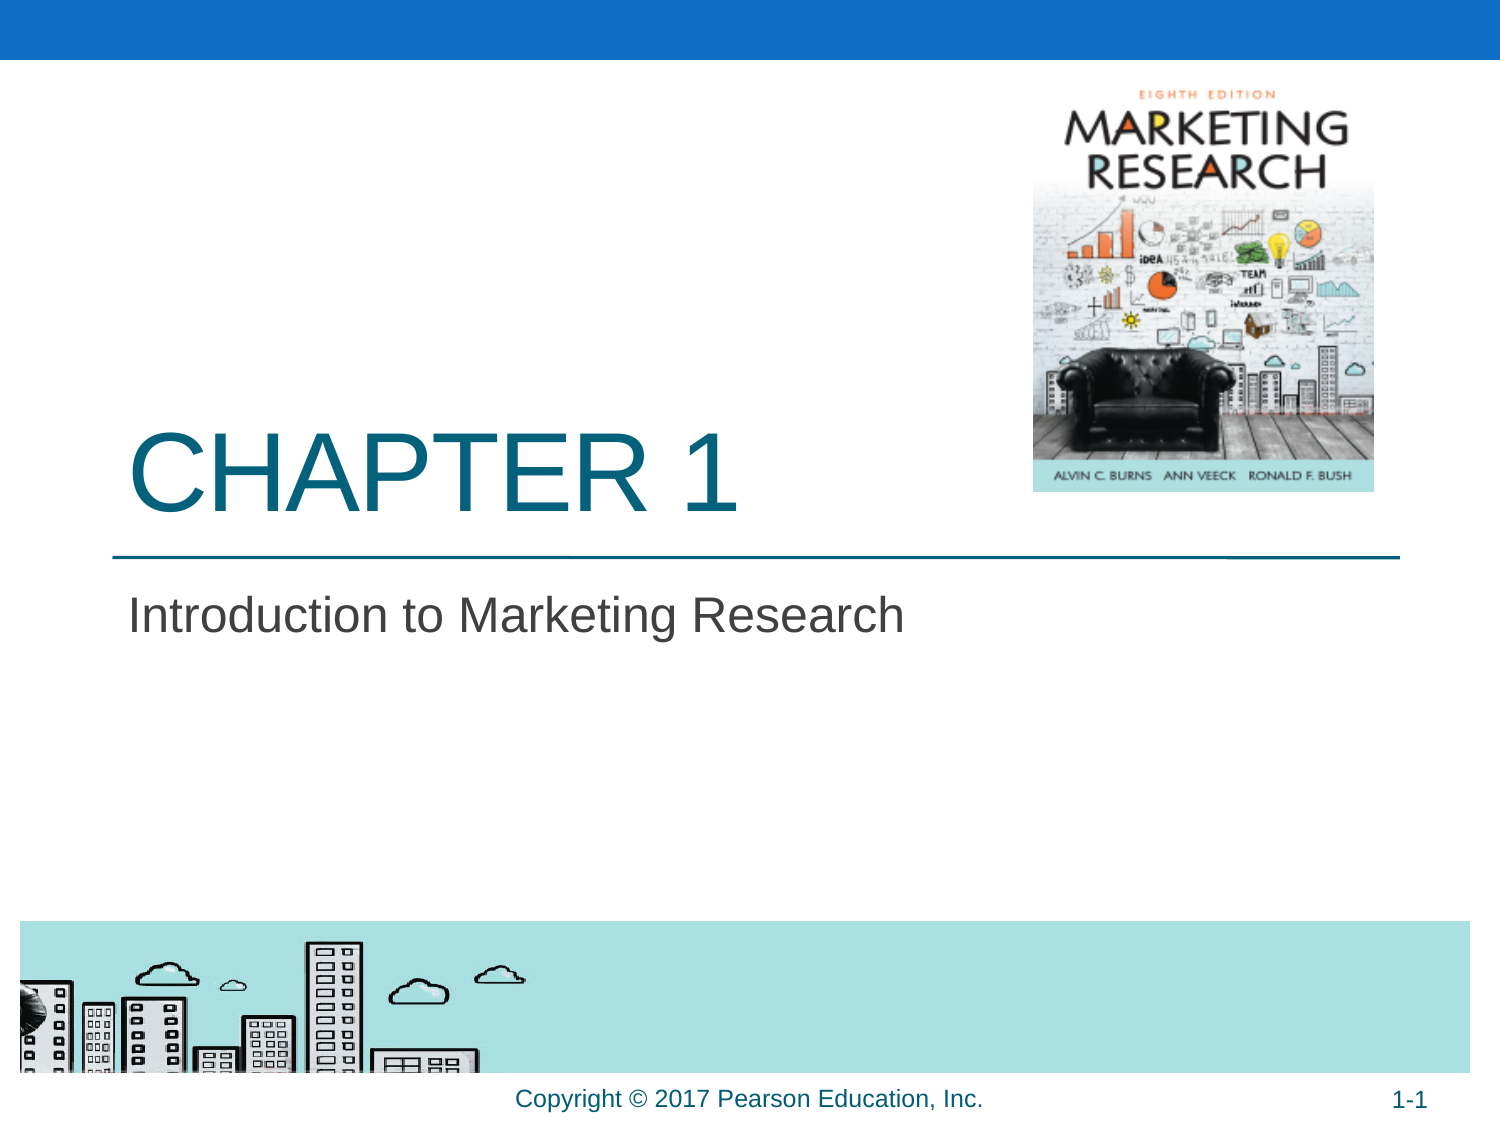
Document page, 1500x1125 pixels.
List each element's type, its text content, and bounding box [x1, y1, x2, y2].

subtitle Introduction to Marketing Research [112, 575, 1163, 863]
title Chapter 1 [112, 224, 1400, 542]
picture [1033, 86, 1374, 492]
picture [641, 1100, 647, 1107]
picture [20, 921, 1471, 1073]
